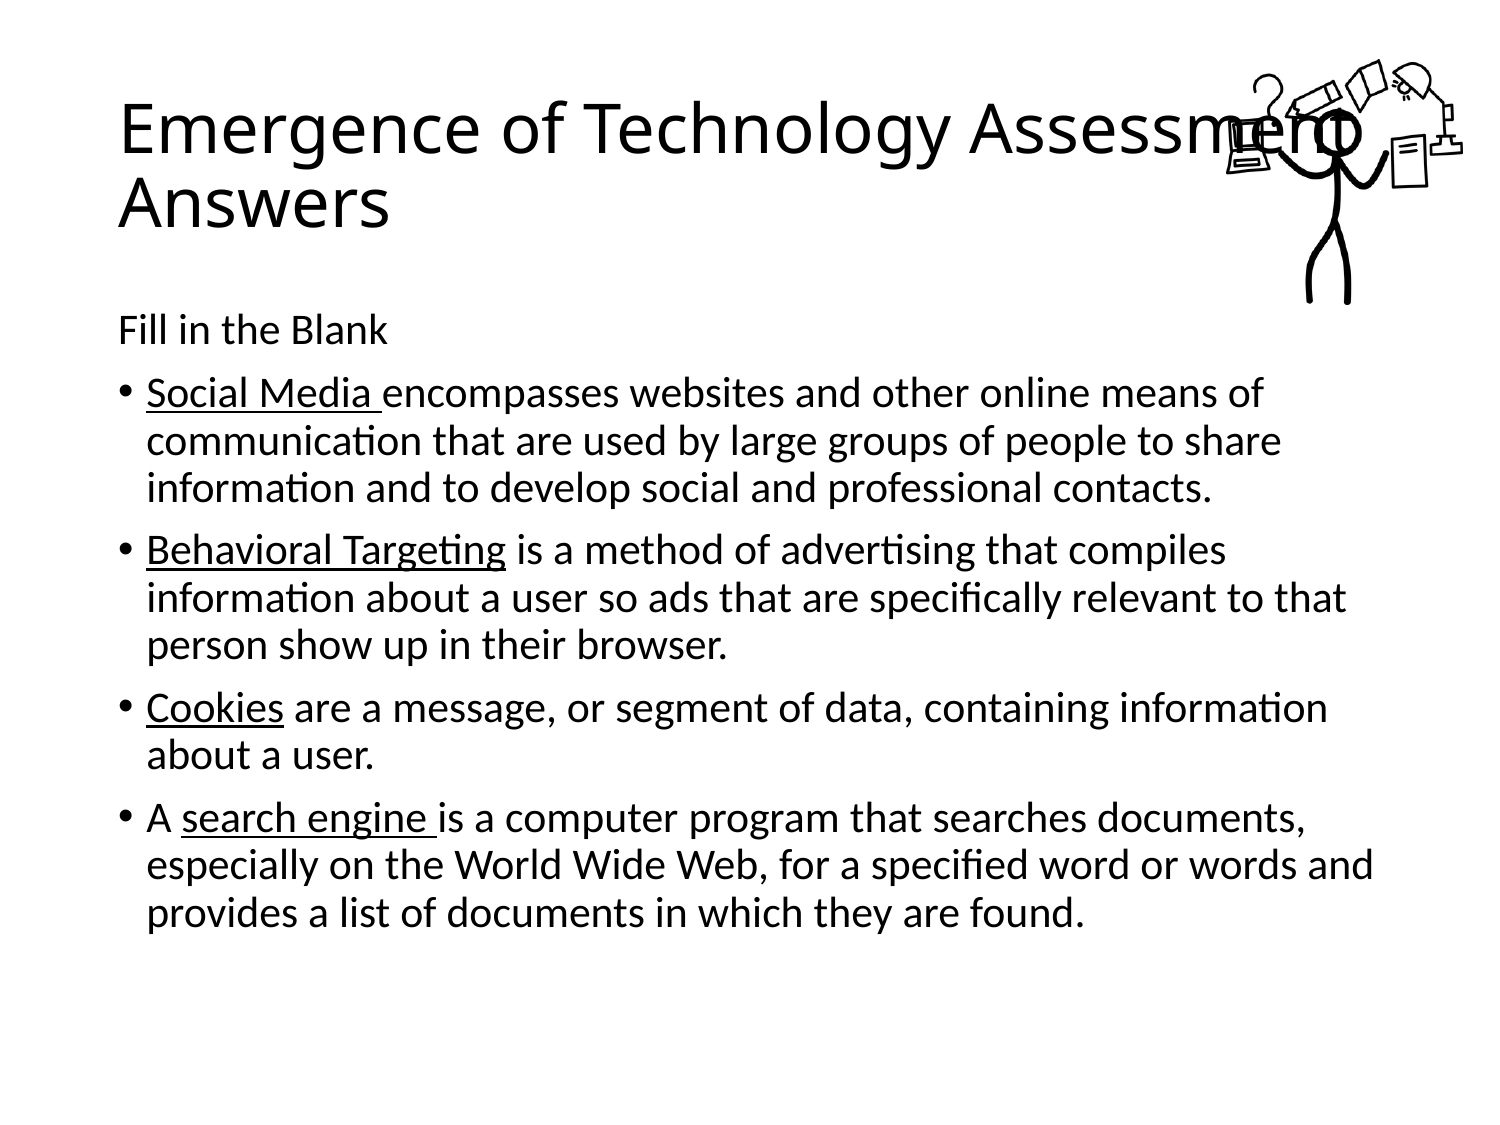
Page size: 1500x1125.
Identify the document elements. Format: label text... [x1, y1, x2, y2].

list Fill in the Blank Social Media encompasses websites and other online means of communication that are used by large groups of people to share information and to develop social and professional contacts. Behavioral Targeting is a method of advertising that compiles information about a user so ads that are specifically relevant to that person show up in their browser. Cookies are a message, or segment of data, containing information about a user. A search engine is a computer program that searches documents, especially on the World Wide Web, for a specified word or words and provides a list of documents in which they are found. [102, 299, 1398, 1014]
title Emergence of Technology Assessment Answers [102, 59, 1226, 278]
picture [1226, 59, 1463, 305]
